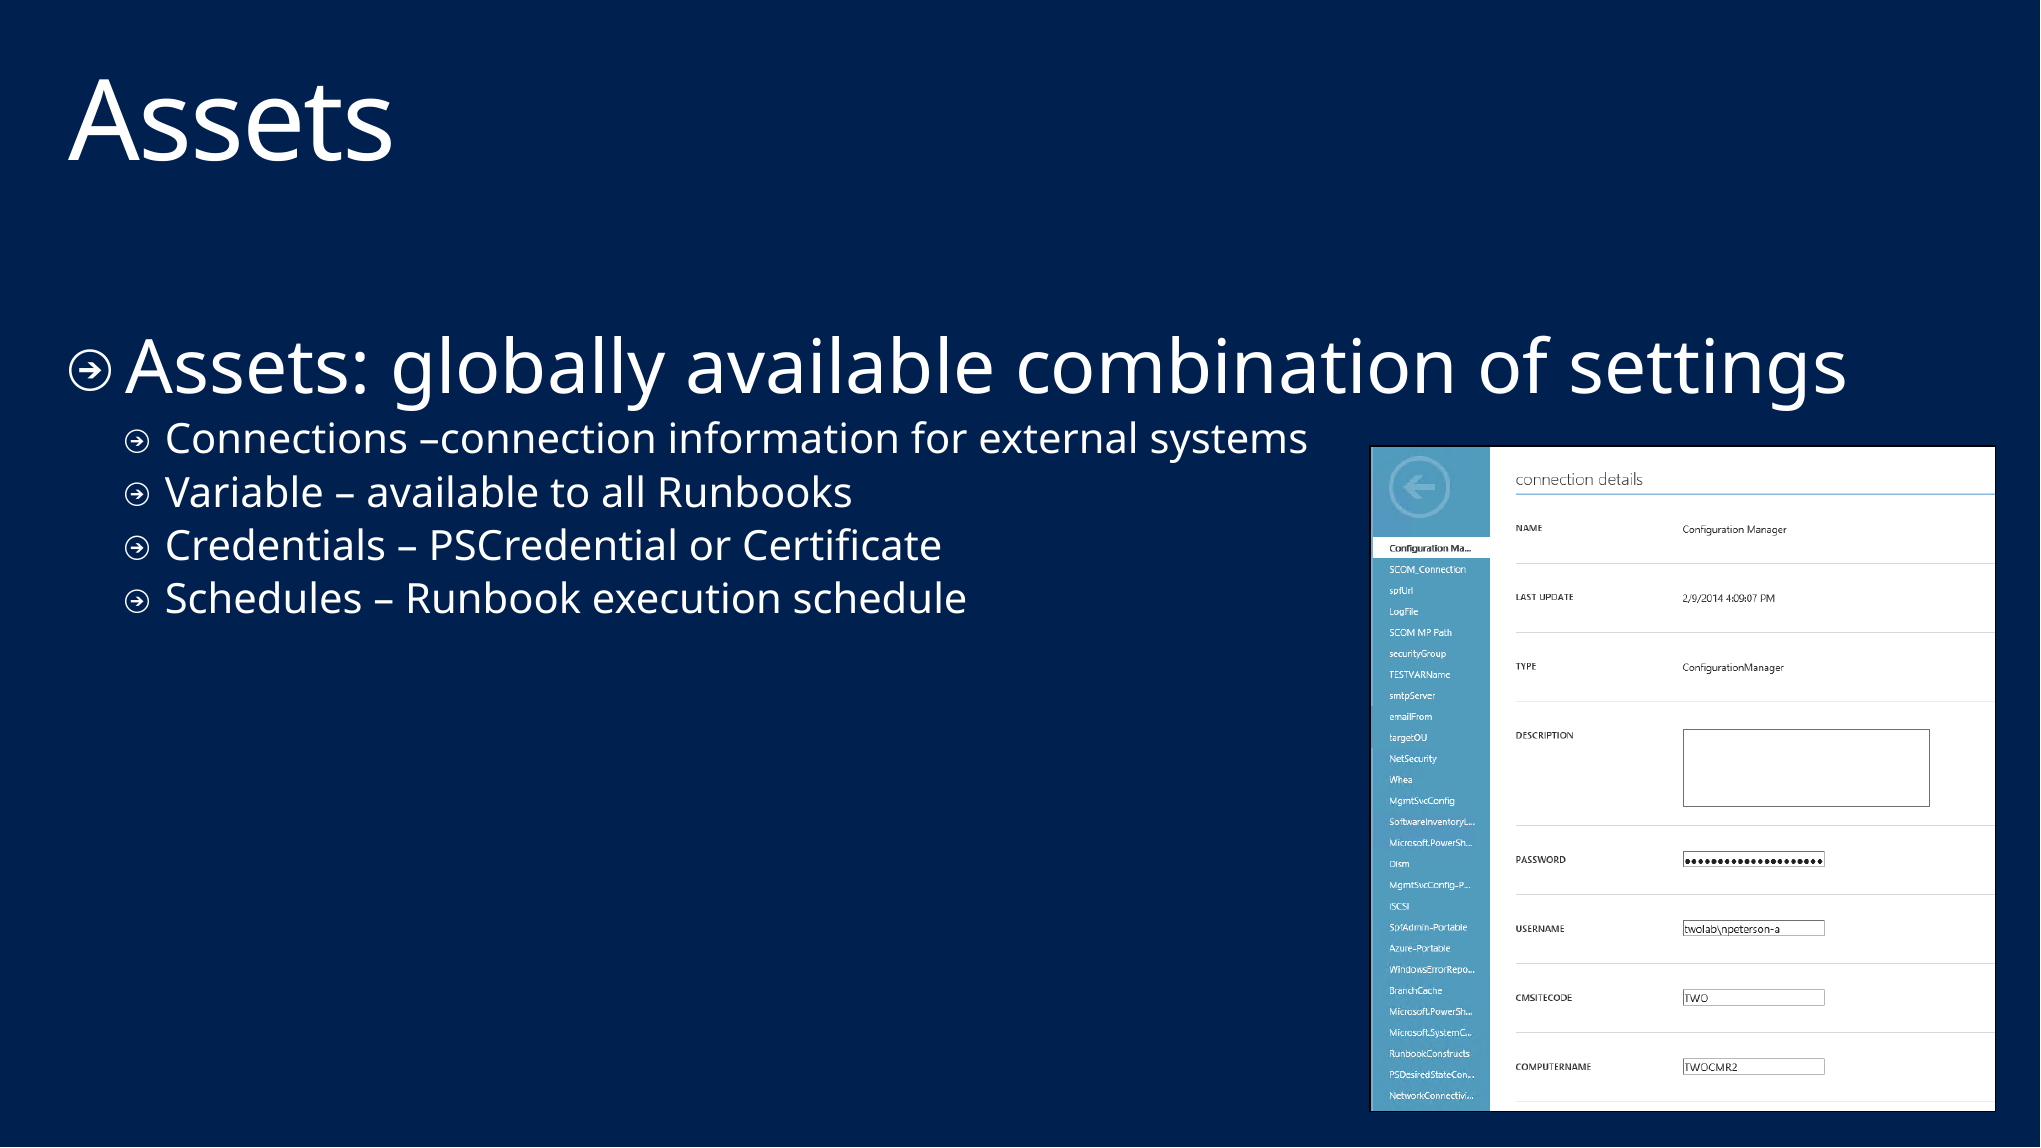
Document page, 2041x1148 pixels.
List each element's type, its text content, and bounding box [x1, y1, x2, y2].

list Assets: globally available combination of settings Connections –connection information for external systems Variable – available to all Runbooks Credentials – PSCredential or Certificate Schedules – Runbook execution schedule [45, 199, 1996, 698]
title Assets [45, 48, 1996, 199]
picture [1369, 445, 1996, 1112]
picture [125, 529, 155, 560]
picture [125, 476, 155, 506]
picture [125, 583, 155, 613]
picture [125, 423, 155, 453]
picture [69, 338, 122, 391]
